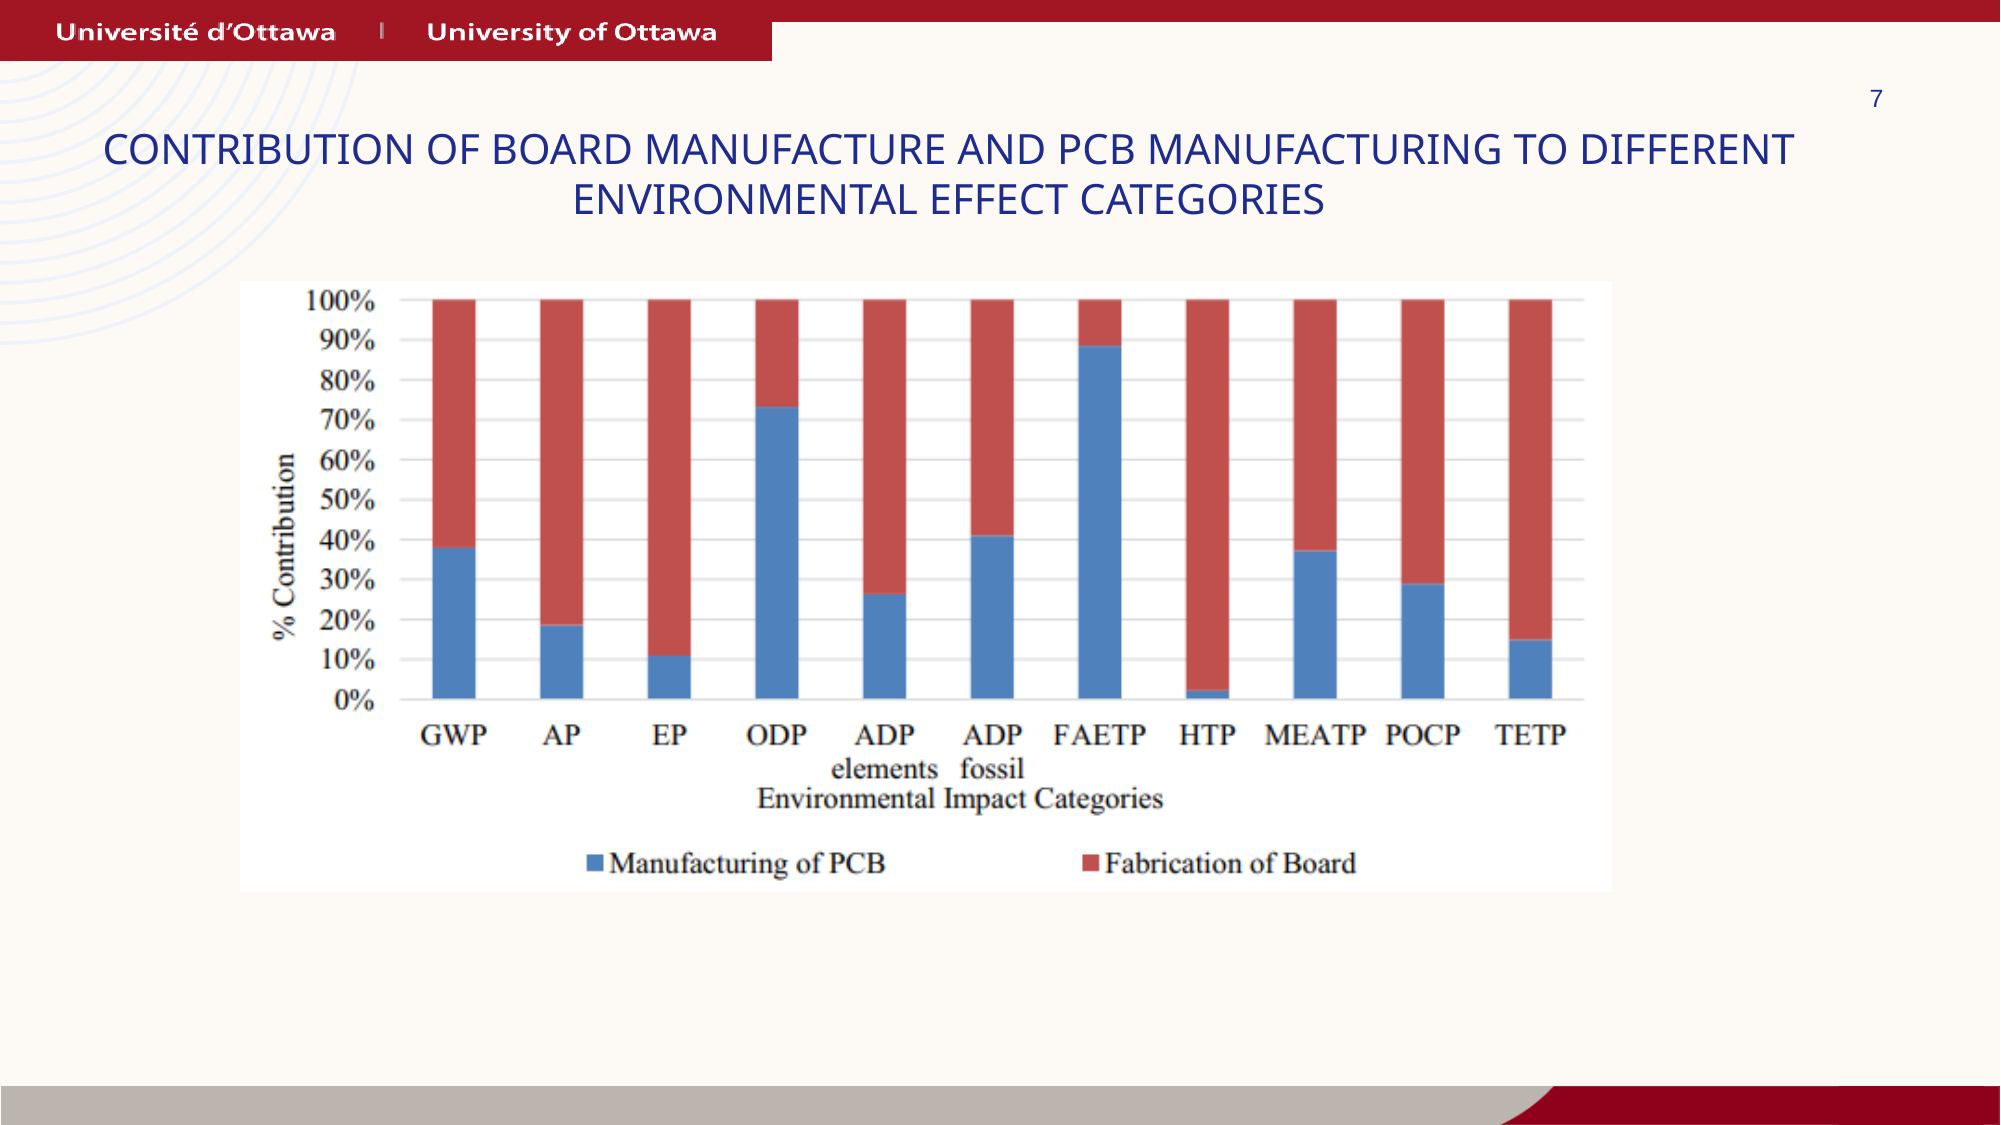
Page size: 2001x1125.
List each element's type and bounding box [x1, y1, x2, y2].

list [240, 281, 1612, 892]
text_box [0, 0, 2000, 1125]
